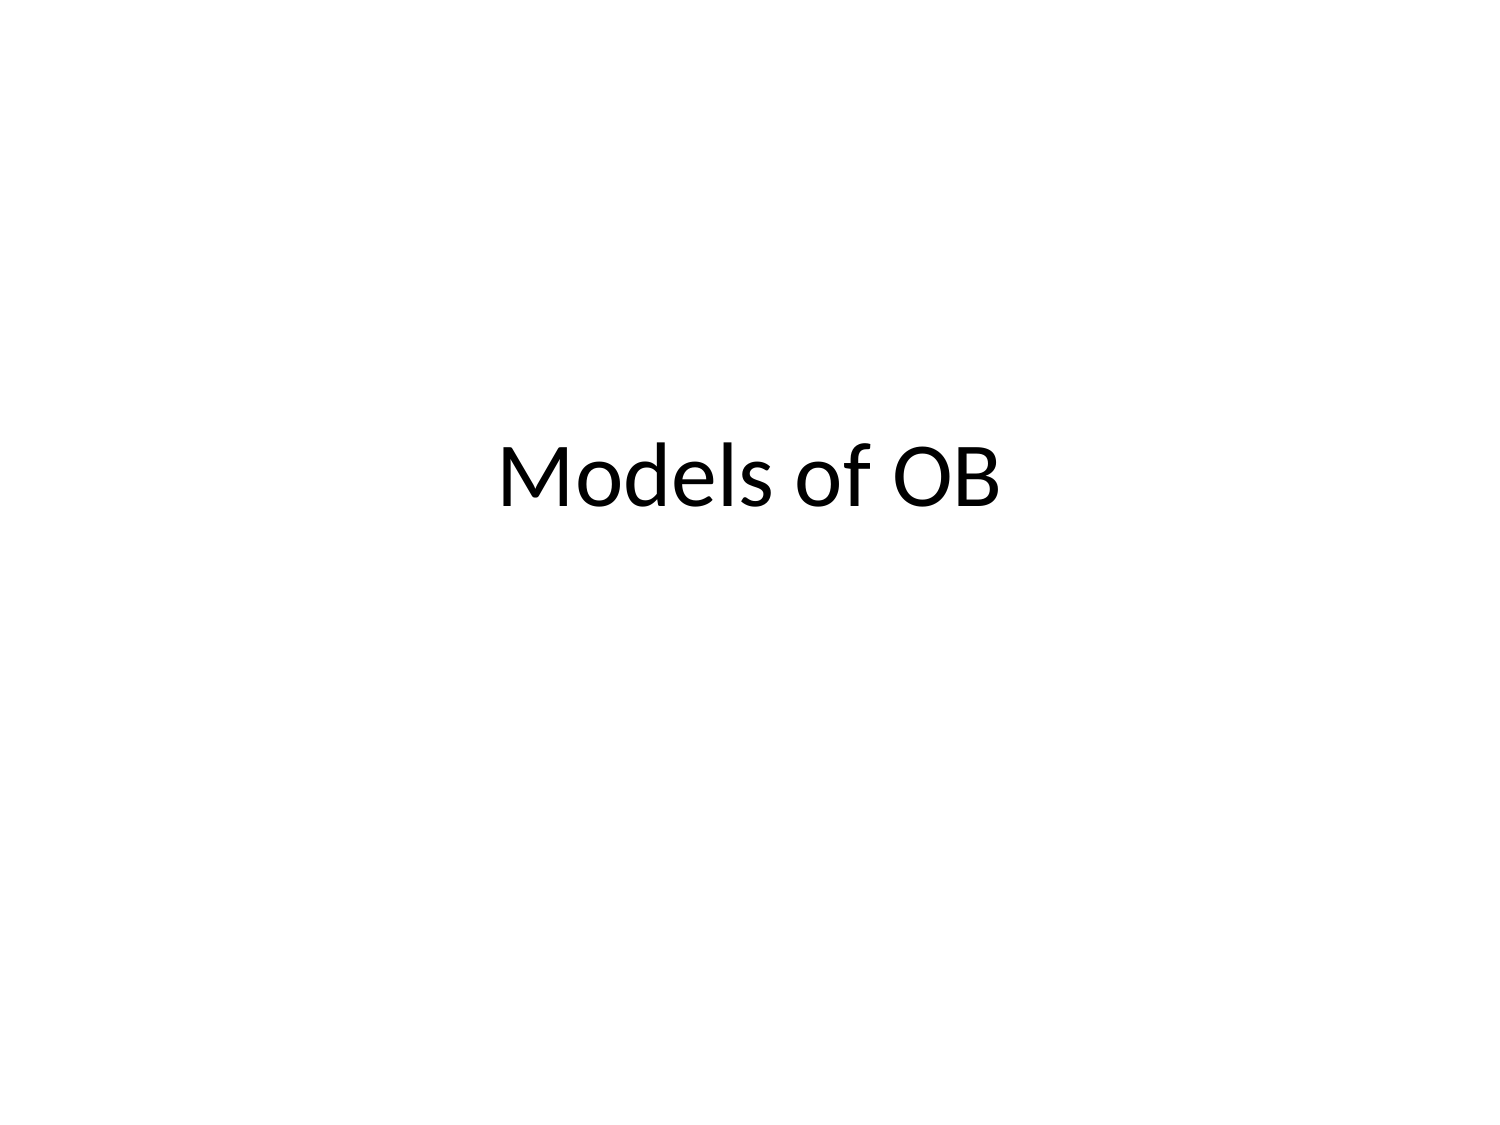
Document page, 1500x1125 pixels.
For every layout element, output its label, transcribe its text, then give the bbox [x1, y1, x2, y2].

title Models of OB [112, 349, 1388, 591]
